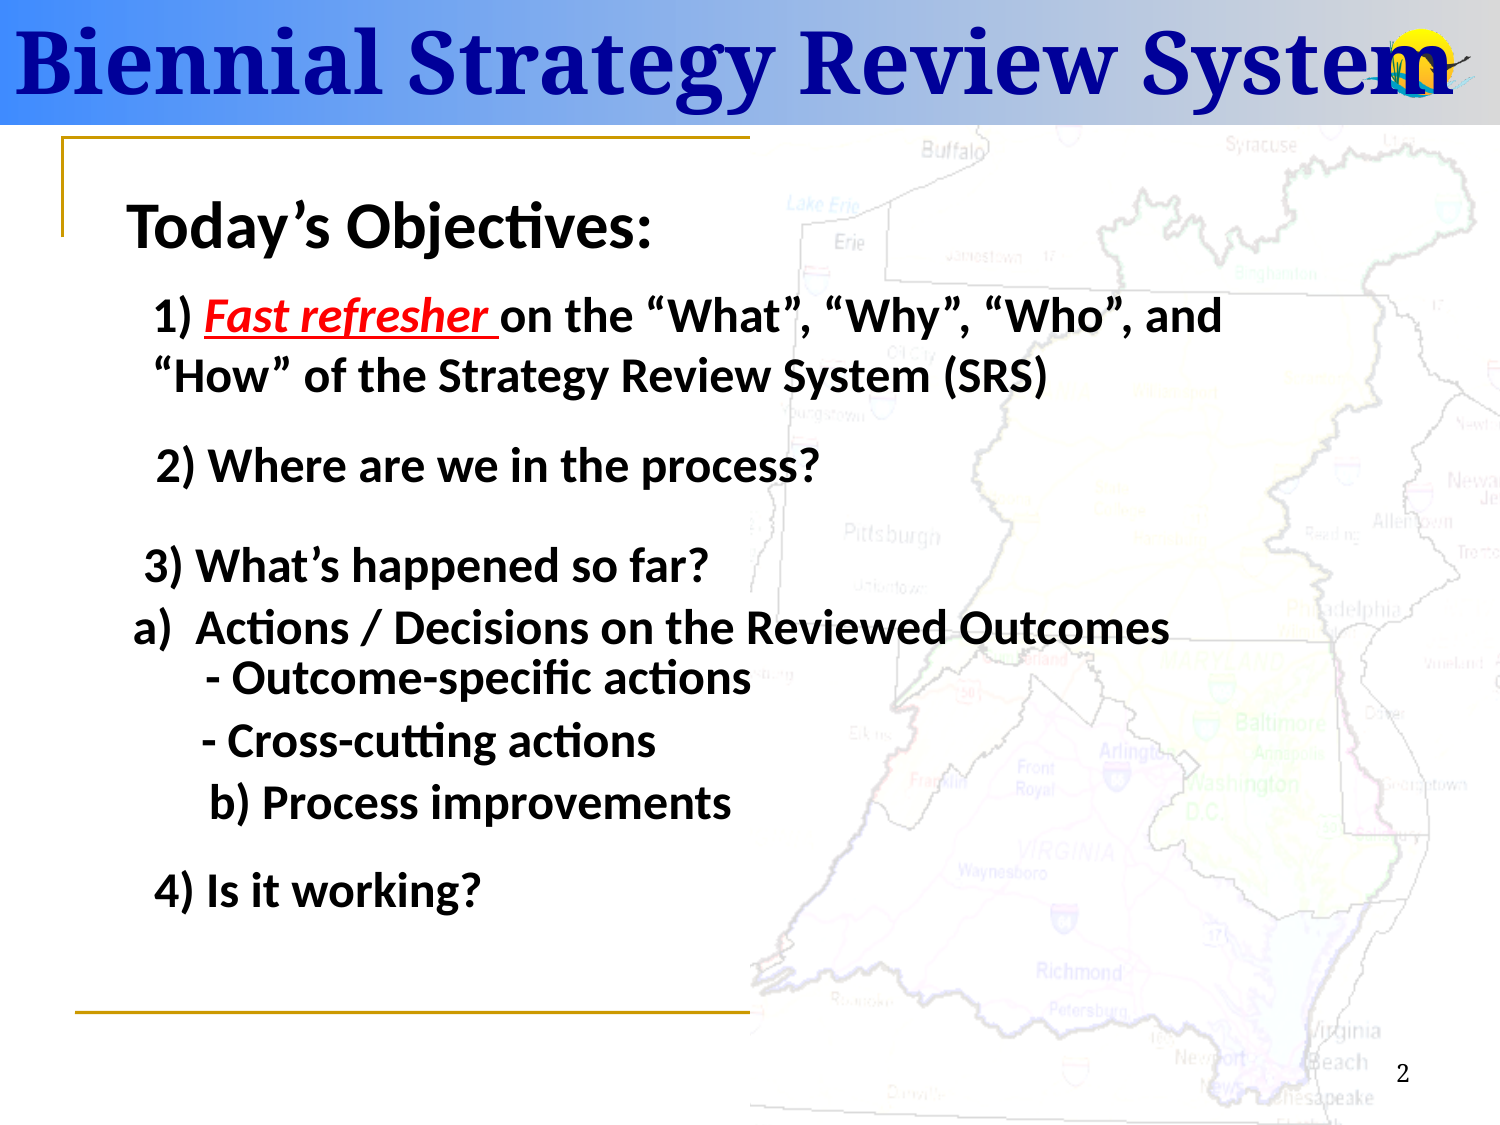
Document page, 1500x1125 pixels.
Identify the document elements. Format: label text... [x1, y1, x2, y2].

text_box 3) What’s happened so far? [128, 524, 726, 587]
text_box Today’s Objectives: [111, 174, 670, 270]
text_box - Outcome-specific actions [190, 637, 917, 713]
text_box b) Process improvements [194, 775, 748, 838]
text_box 4) Is it working? [139, 849, 498, 925]
text_box - Cross-cutting actions [186, 699, 822, 775]
text_box 1) Fast refresher on the “What”, “Why”, “Who”, and “How” of the Strategy Review System (SRS) [137, 274, 1400, 410]
text_box a) Actions / Decisions on the Reviewed Outcomes [117, 587, 1336, 663]
slide_number 2 [1074, 1023, 1426, 1100]
text_box Biennial Strategy Review System [0, 0, 1500, 120]
text_box 2) Where are we in the process? [140, 424, 837, 500]
